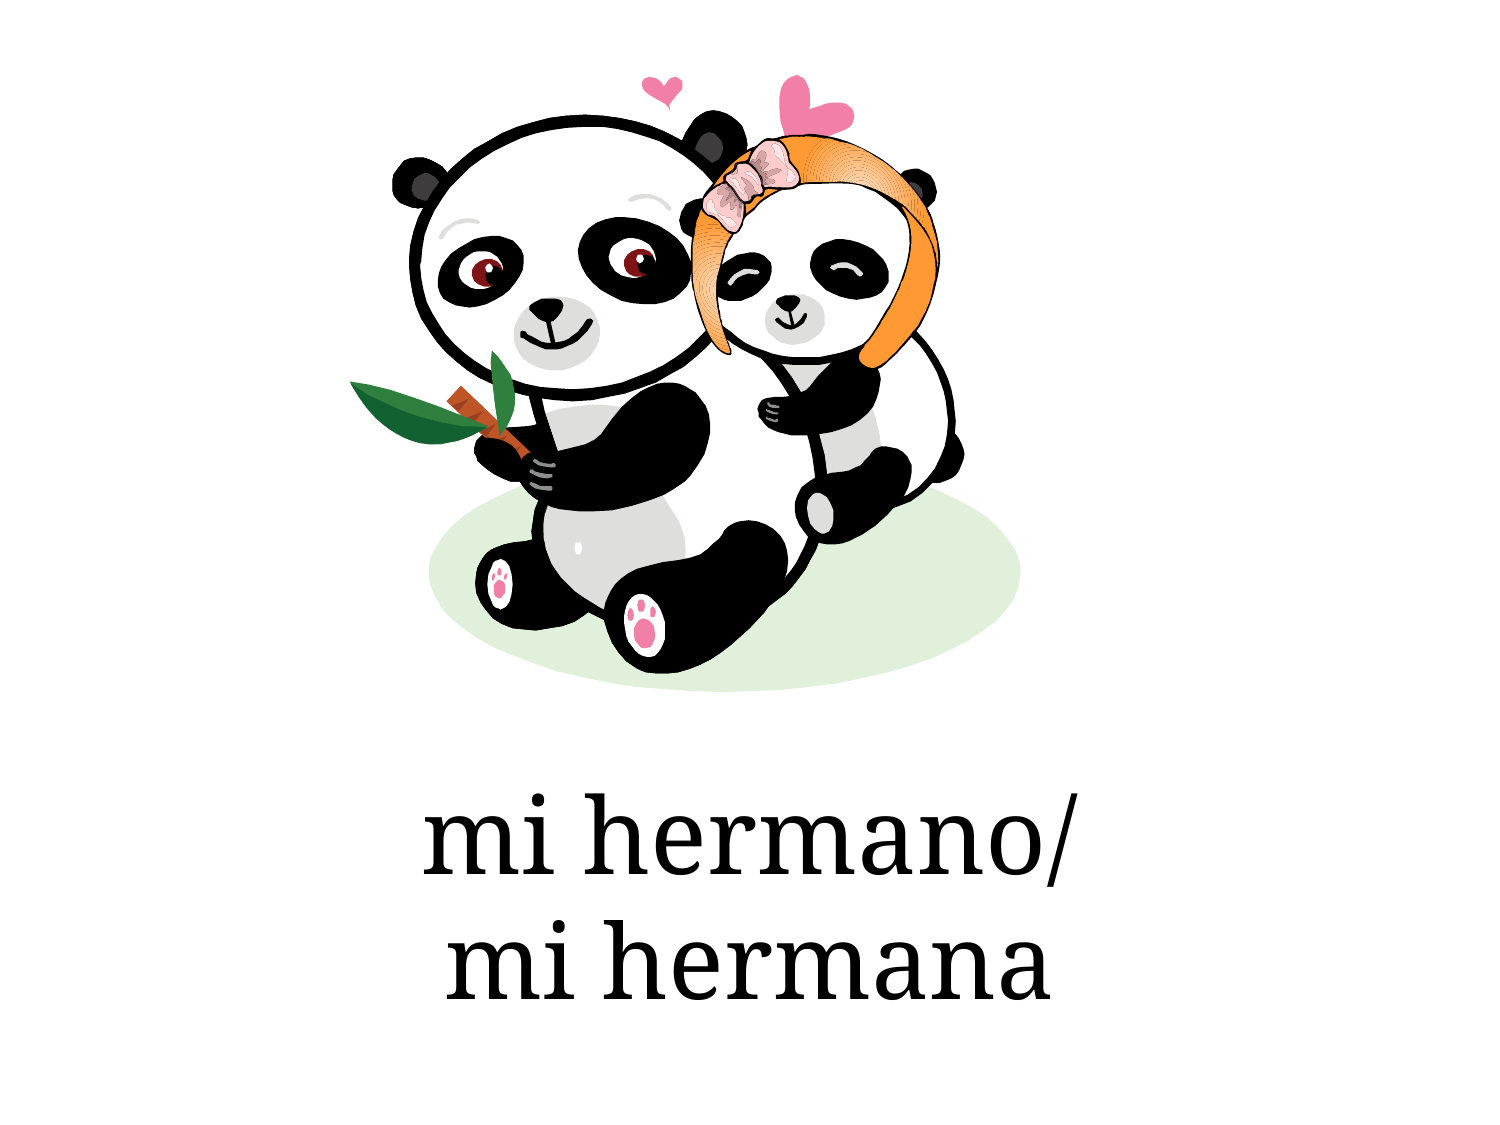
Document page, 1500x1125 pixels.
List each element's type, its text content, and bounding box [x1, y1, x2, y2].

picture [349, 74, 1021, 693]
title mi hermano/ mi hermana [75, 758, 1425, 1088]
